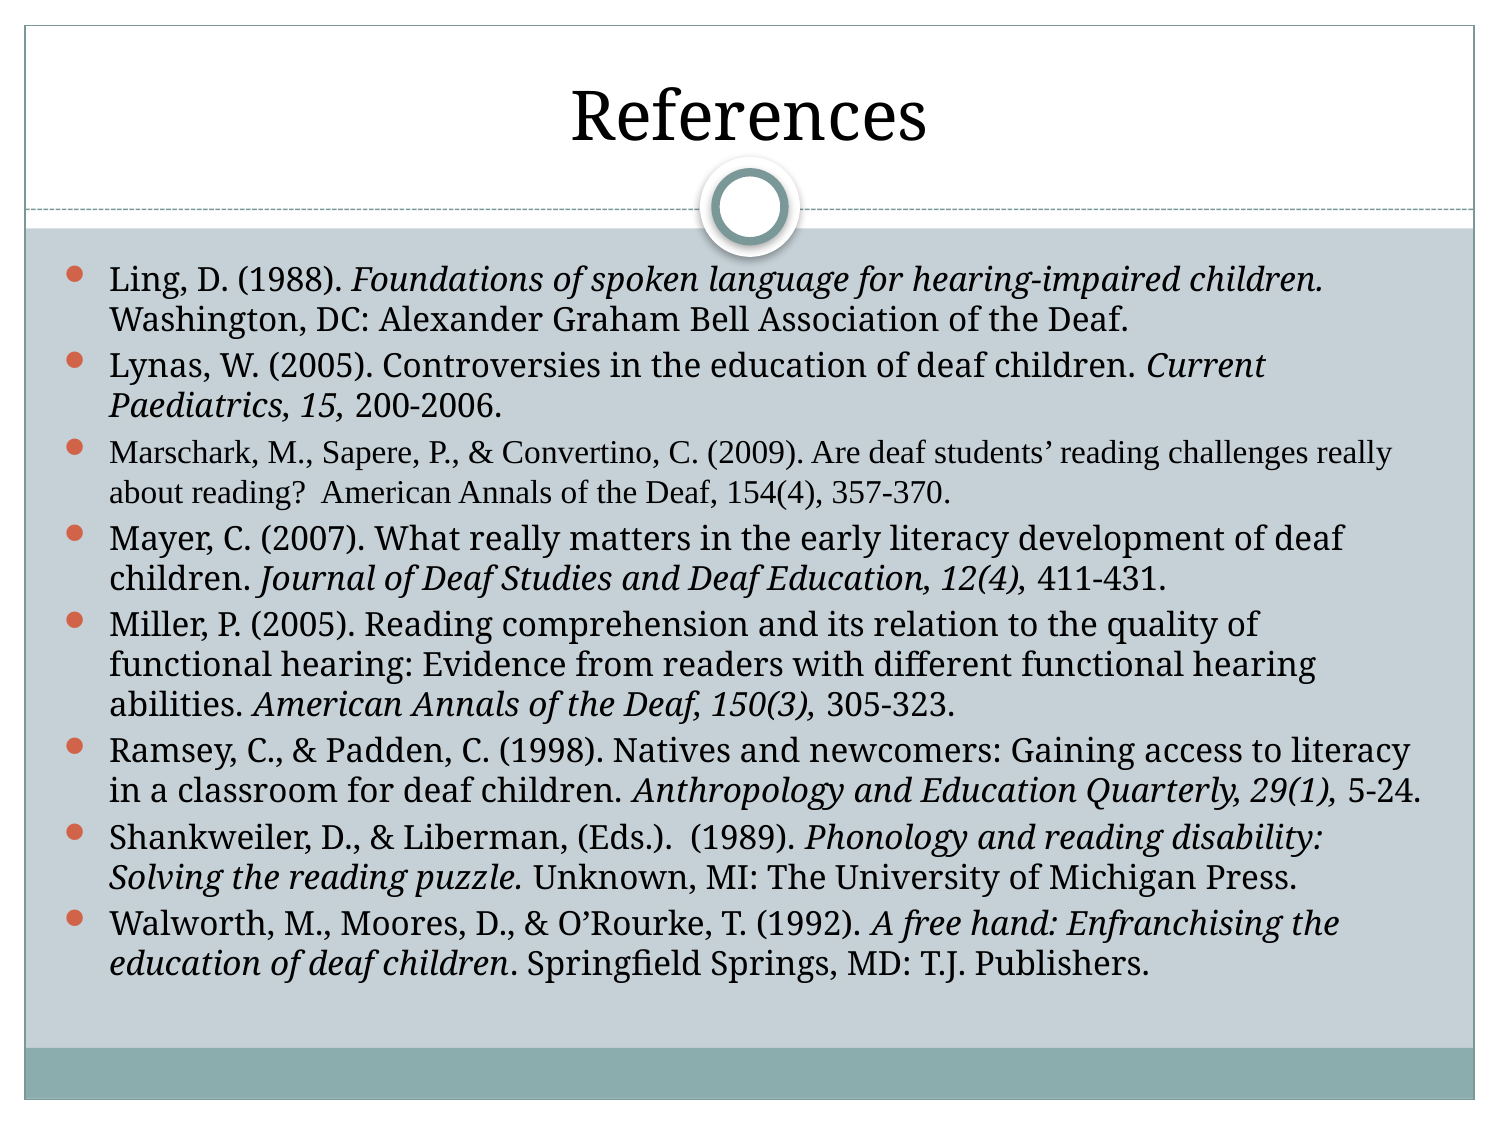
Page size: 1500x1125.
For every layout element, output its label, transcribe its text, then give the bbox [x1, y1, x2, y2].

title References [49, 37, 1450, 162]
list Ling, D. (1988). Foundations of spoken language for hearing-impaired children. Washington, DC: Alexander Graham Bell Association of the Deaf. Lynas, W. (2005). Controversies in the education of deaf children. Current Paediatrics, 15, 200-2006. Marschark, M., Sapere, P., & Convertino, C. (2009). Are deaf students’ reading challenges really about reading? American Annals of the Deaf, 154(4), 357-370. Mayer, C. (2007). What really matters in the early literacy development of deaf children. Journal of Deaf Studies and Deaf Education, 12(4), 411-431. Miller, P. (2005). Reading comprehension and its relation to the quality of functional hearing: Evidence from readers with different functional hearing abilities. American Annals of the Deaf, 150(3), 305-323. Ramsey, C., & Padden, C. (1998). Natives and newcomers: Gaining access to literacy in a classroom for deaf children. Anthropology and Education Quarterly, 29(1), 5-24. Shankweiler, D., & Liberman, (Eds.). (1989). Phonology and reading disability: Solving the reading puzzle. Unknown, MI: The University of Michigan Press. Walworth, M., Moores, D., & O’Rourke, T. (1992). A free hand: Enfranchising the education of deaf children. Springfield Springs, MD: T.J. Publishers. [49, 250, 1445, 1001]
